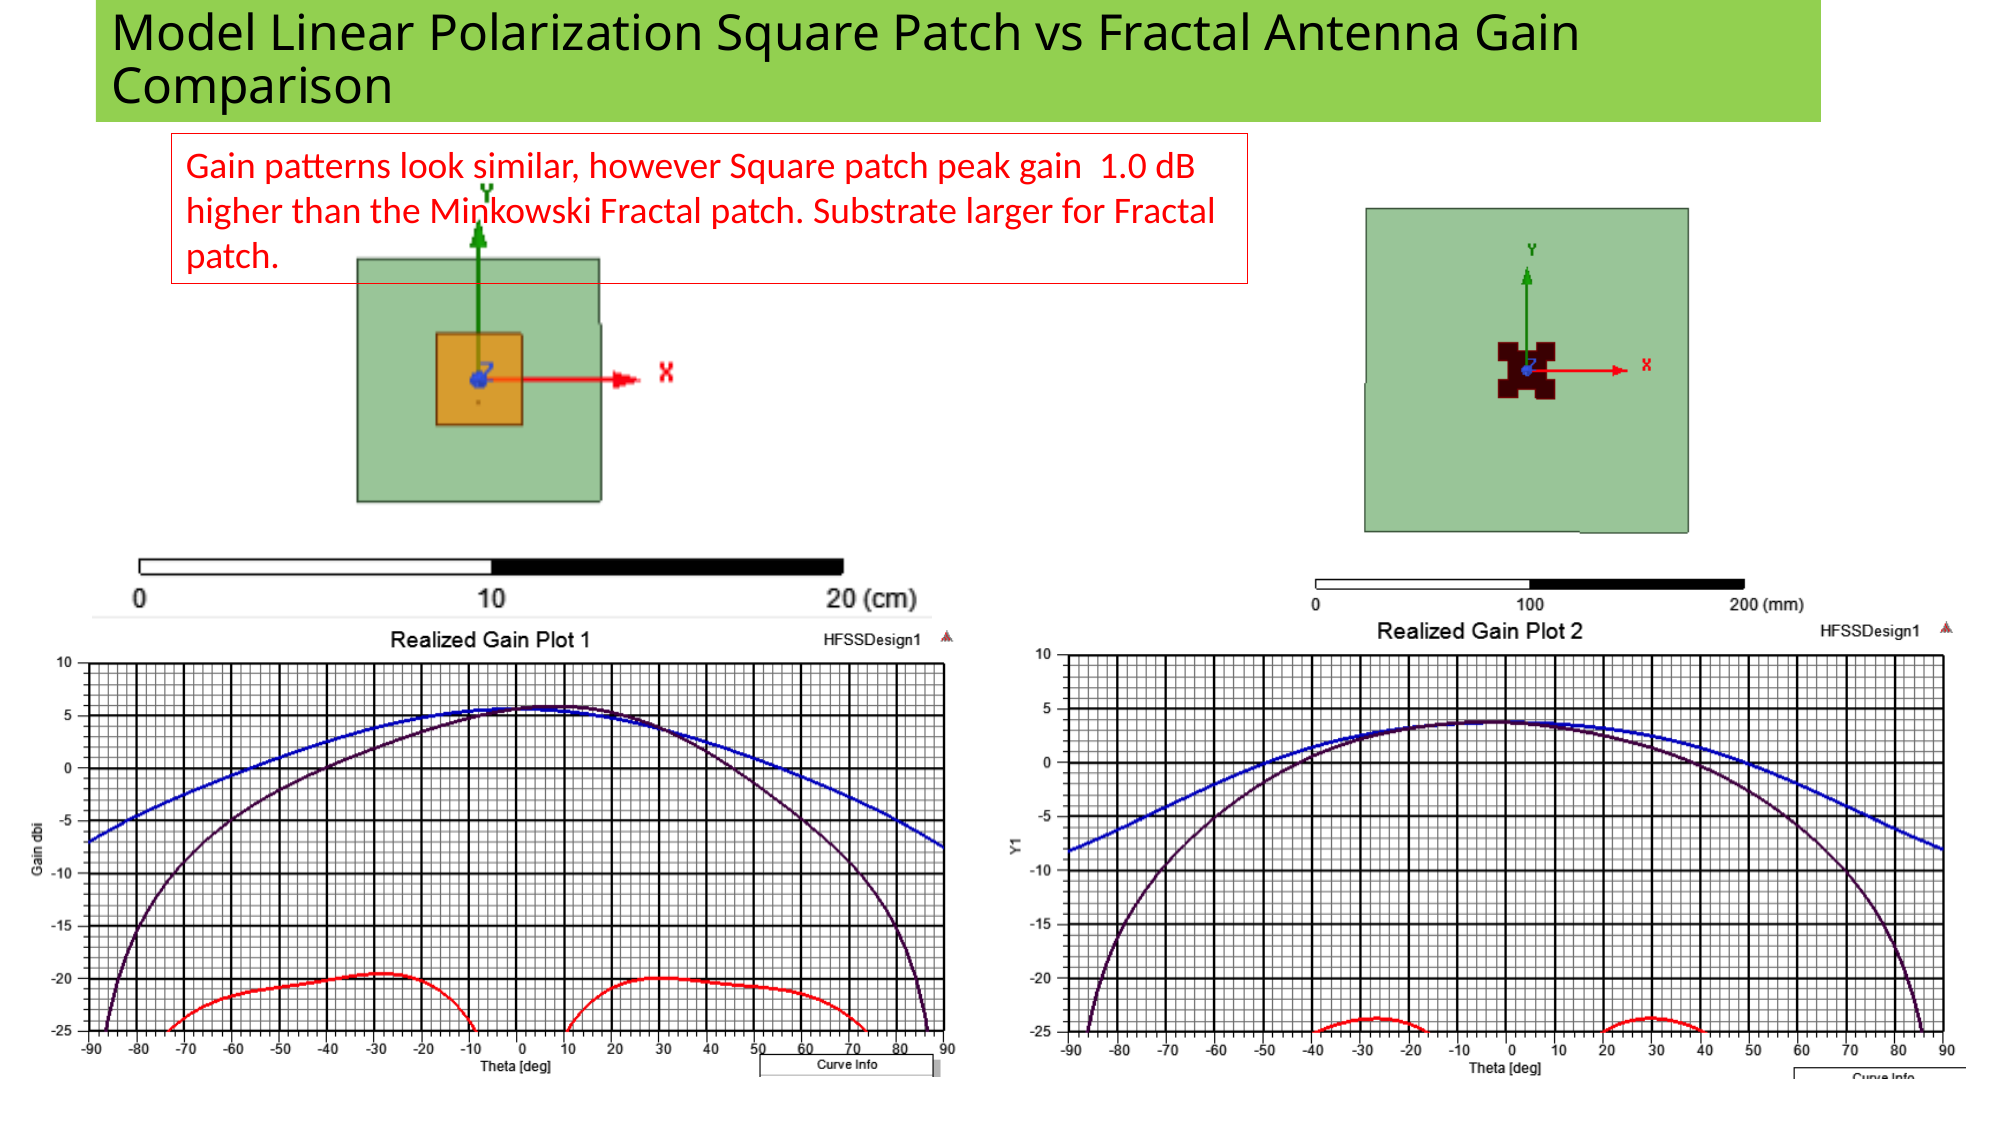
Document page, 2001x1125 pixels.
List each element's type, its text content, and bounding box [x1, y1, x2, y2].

picture [92, 92, 932, 621]
text_box Model Linear Polarization Square Patch vs Fractal Antenna Gain Comparison [95, 0, 1821, 122]
text_box Gain patterns look similar, however Square patch peak gain 1.0 dB higher than the Minkowski Fractal patch. Substrate larger for Fractal patch. [932, 133, 1248, 284]
picture [997, 620, 1966, 1079]
picture [19, 629, 966, 1078]
picture [1276, 193, 1812, 616]
